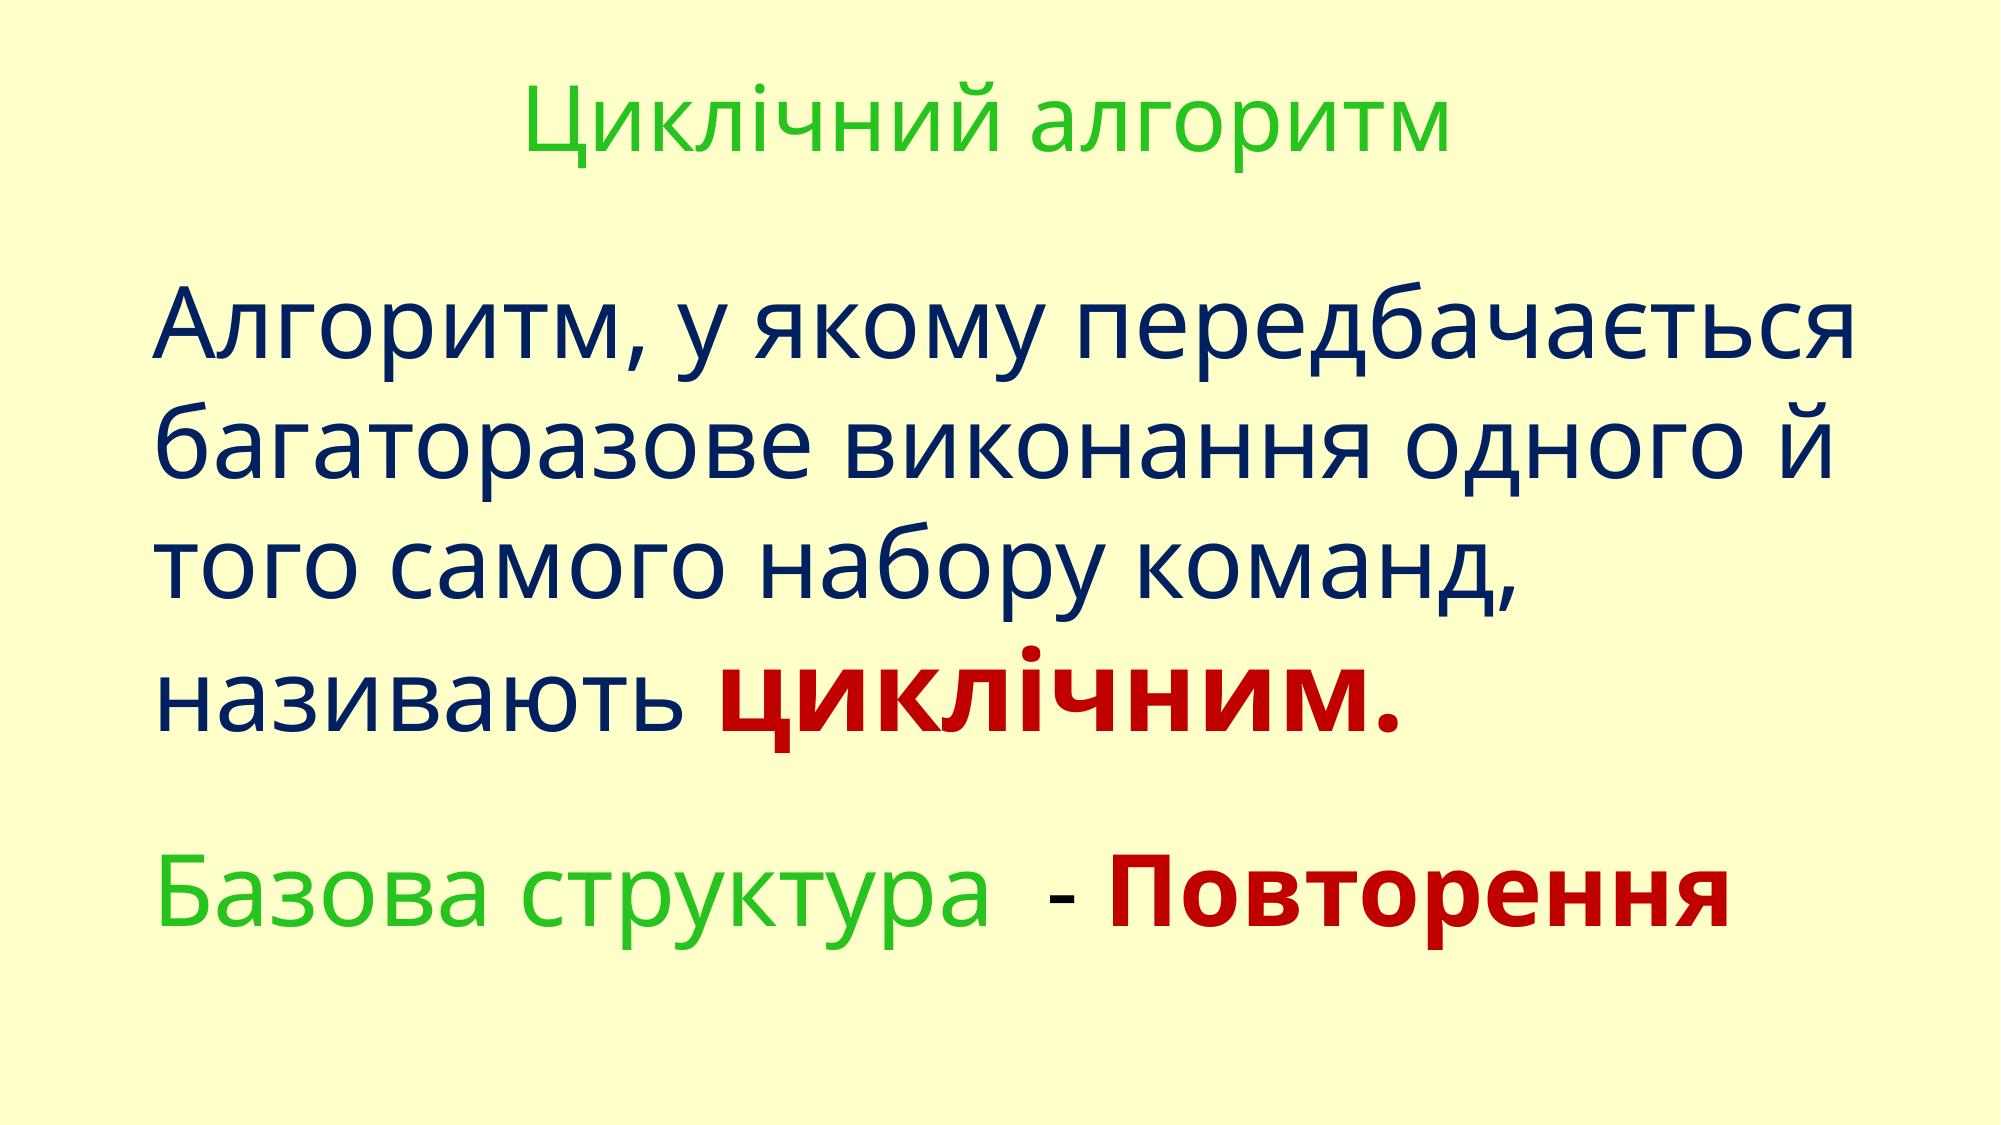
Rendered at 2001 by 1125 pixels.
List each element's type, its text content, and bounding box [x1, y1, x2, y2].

text_box Алгоритм, у якому передбачається багаторазове виконання одного й того самого набору команд, називають циклічним. [137, 251, 1933, 761]
text_box Базова структура - Повторення [137, 818, 1809, 954]
title Циклічний алгоритм [137, 55, 1863, 188]
